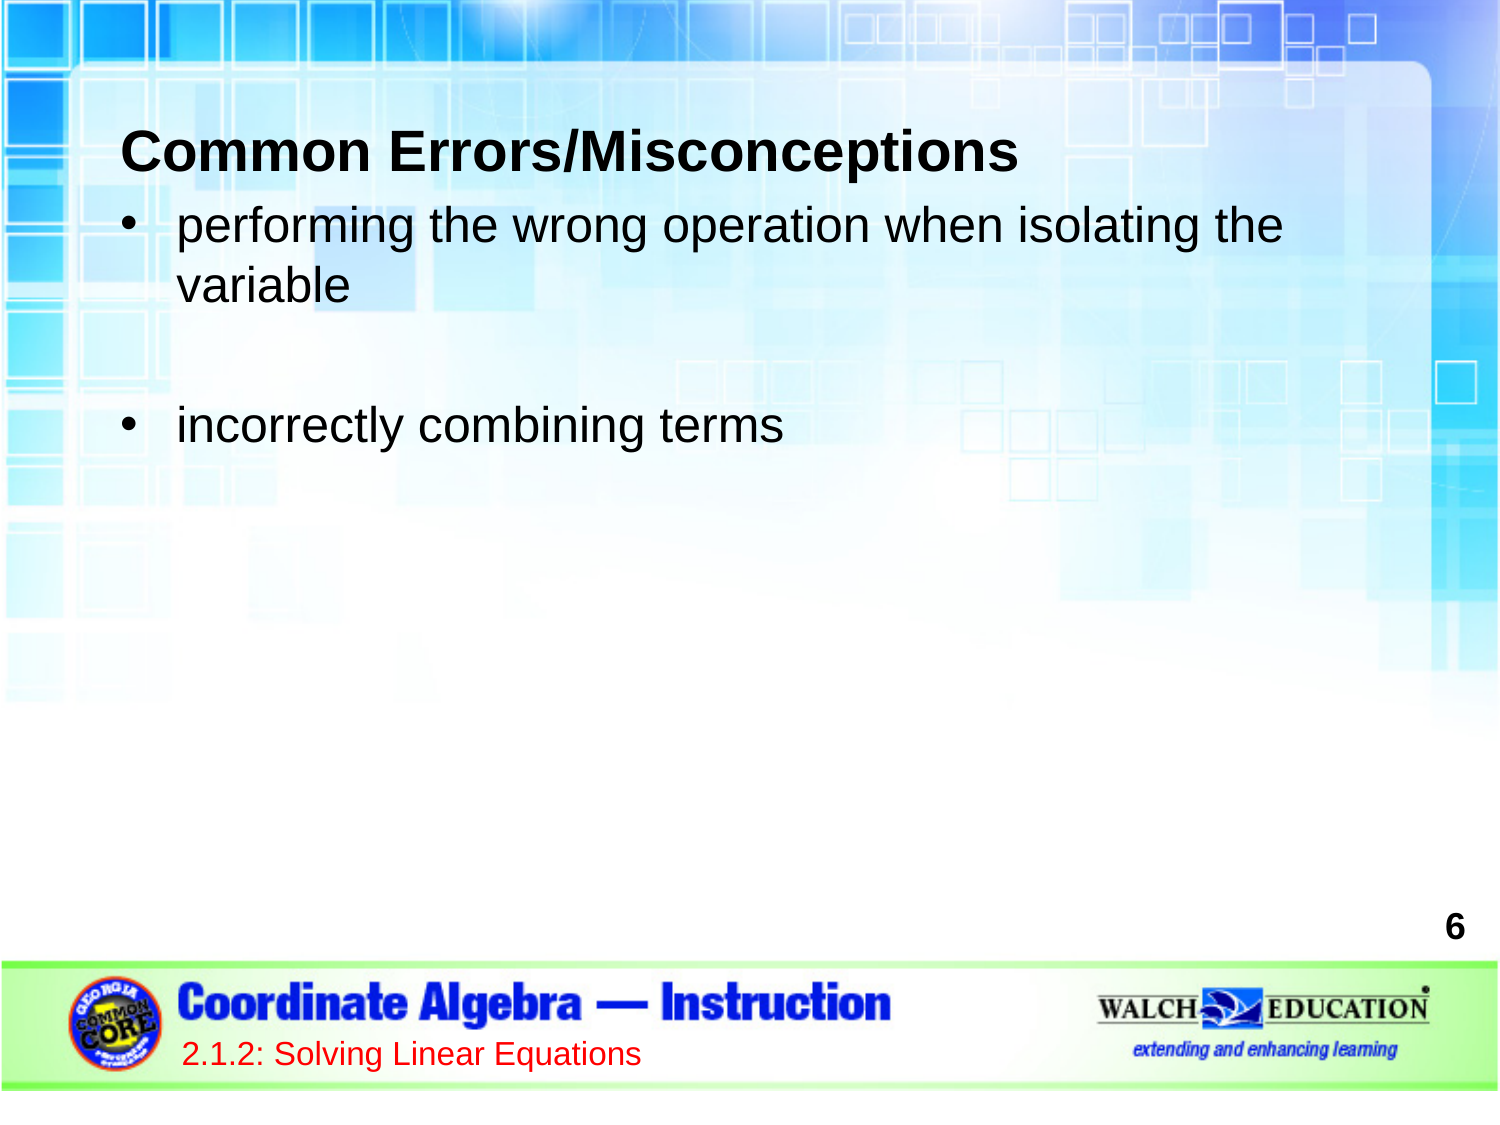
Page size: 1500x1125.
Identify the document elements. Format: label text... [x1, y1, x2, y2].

subtitle Common Errors/Misconceptions performing the wrong operation when isolating the variable incorrectly combining terms [105, 105, 1394, 925]
picture [1, 0, 1500, 1091]
list 2.1.2: Solving Linear Equations [166, 1024, 1074, 1068]
slide_number 6 [1361, 901, 1481, 949]
